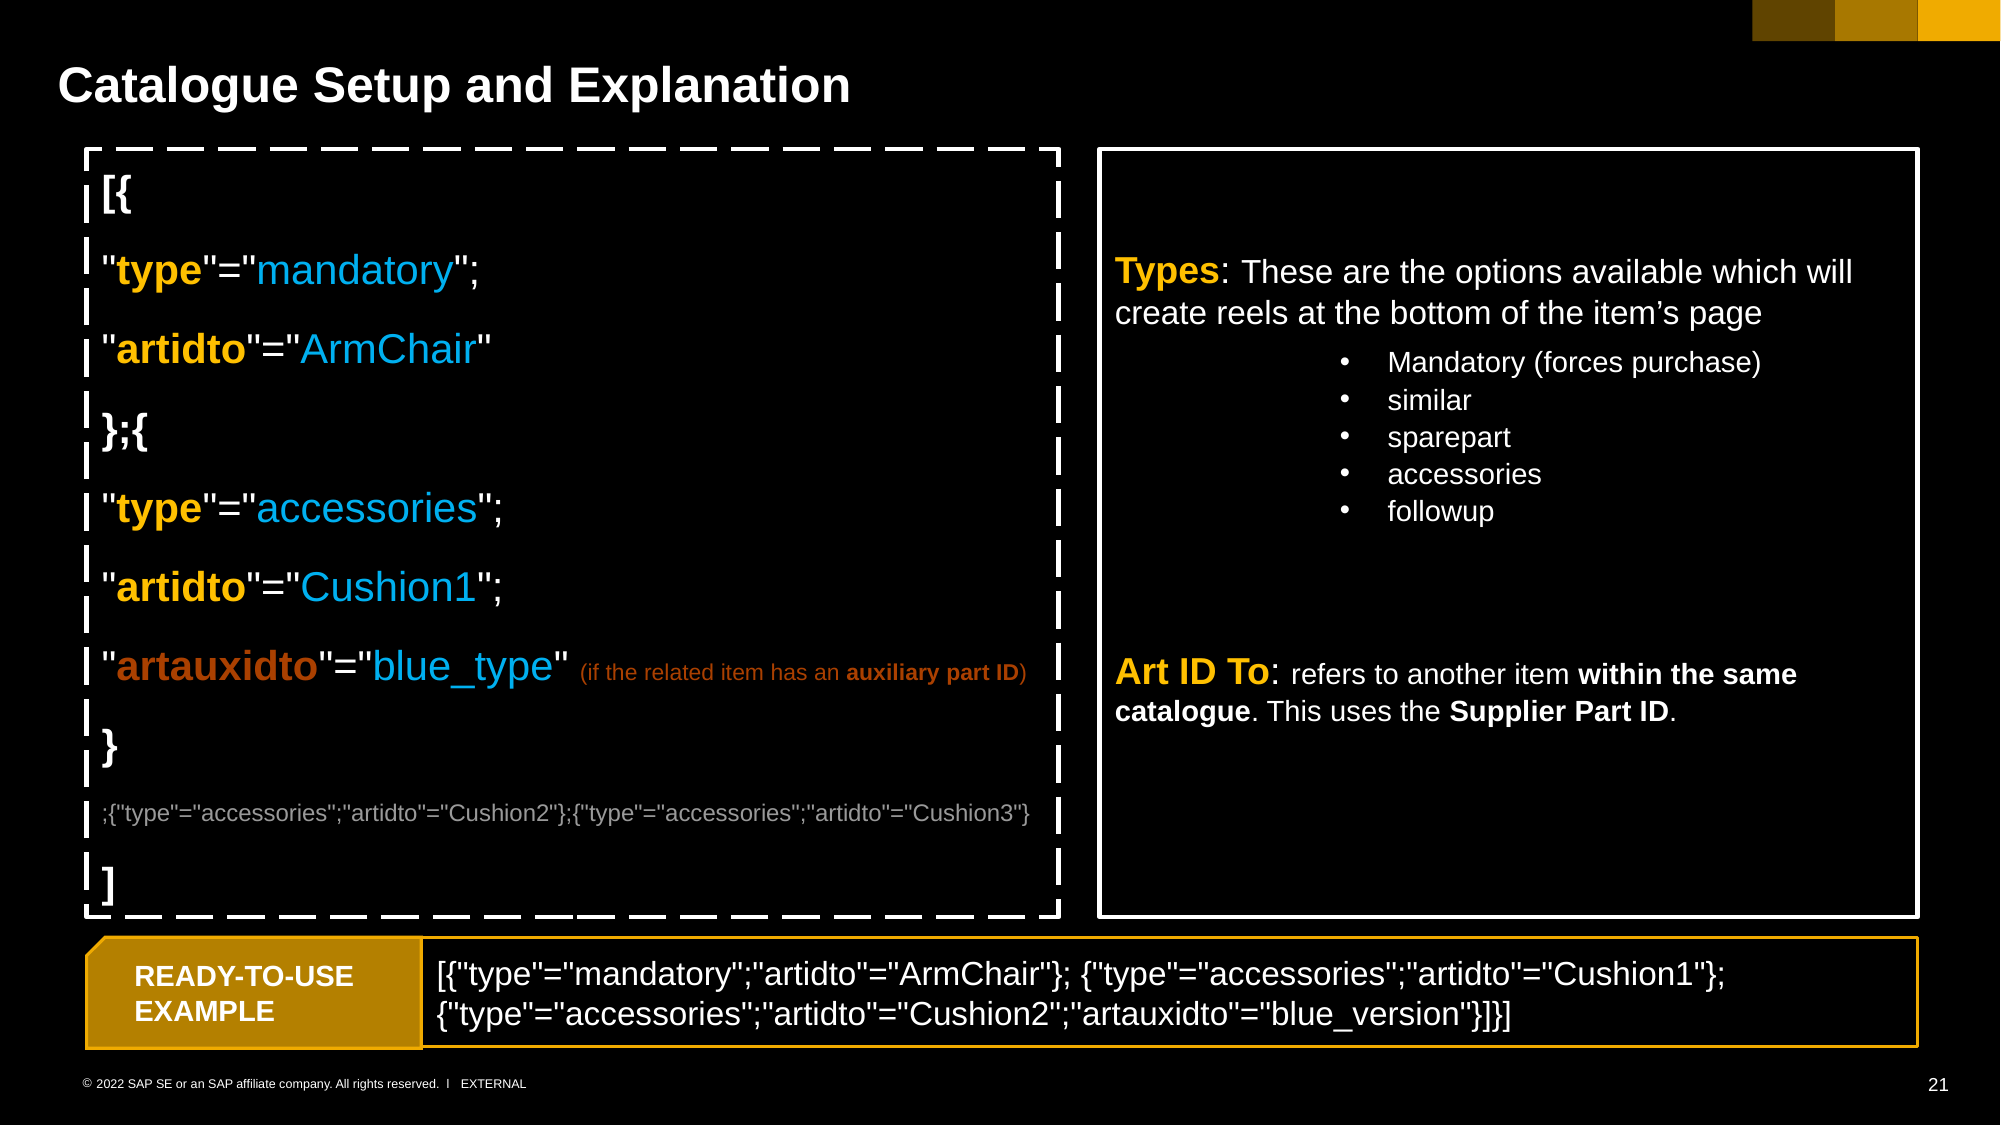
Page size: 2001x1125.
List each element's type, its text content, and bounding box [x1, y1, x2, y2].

title Catalogue Setup and Explanation [57, 52, 1893, 114]
text_box Types: These are the options available which will create reels at the bottom of the item’s page Mandatory (forces purchase) similar sparepart accessories followup Art ID To: refers to another item within the same catalogue. This uses the Supplier Part ID. [1099, 148, 1918, 917]
text_box [{"type"="mandatory";"artidto"="ArmChair"}; {"type"="accessories";"artidto"="Cushion1"}; {"type"="accessories";"artidto"="Cushion2";"artauxidto"="blue_version"}]}] [420, 936, 1919, 1048]
text_box [86, 937, 422, 1049]
list [{ "type"="mandatory"; "artidto"="ArmChair" };{ "type"="accessories"; "artidto"="Cushion1"; "artauxidto"="blue_type" (if the related item has an auxiliary part ID) } ;{"type"="accessories";"artidto"="Cushion2"};{"type"="accessories";"artidto"="Cushion3"} ] [86, 148, 1059, 917]
text_box READY-TO-USE EXAMPLE [118, 956, 390, 1029]
